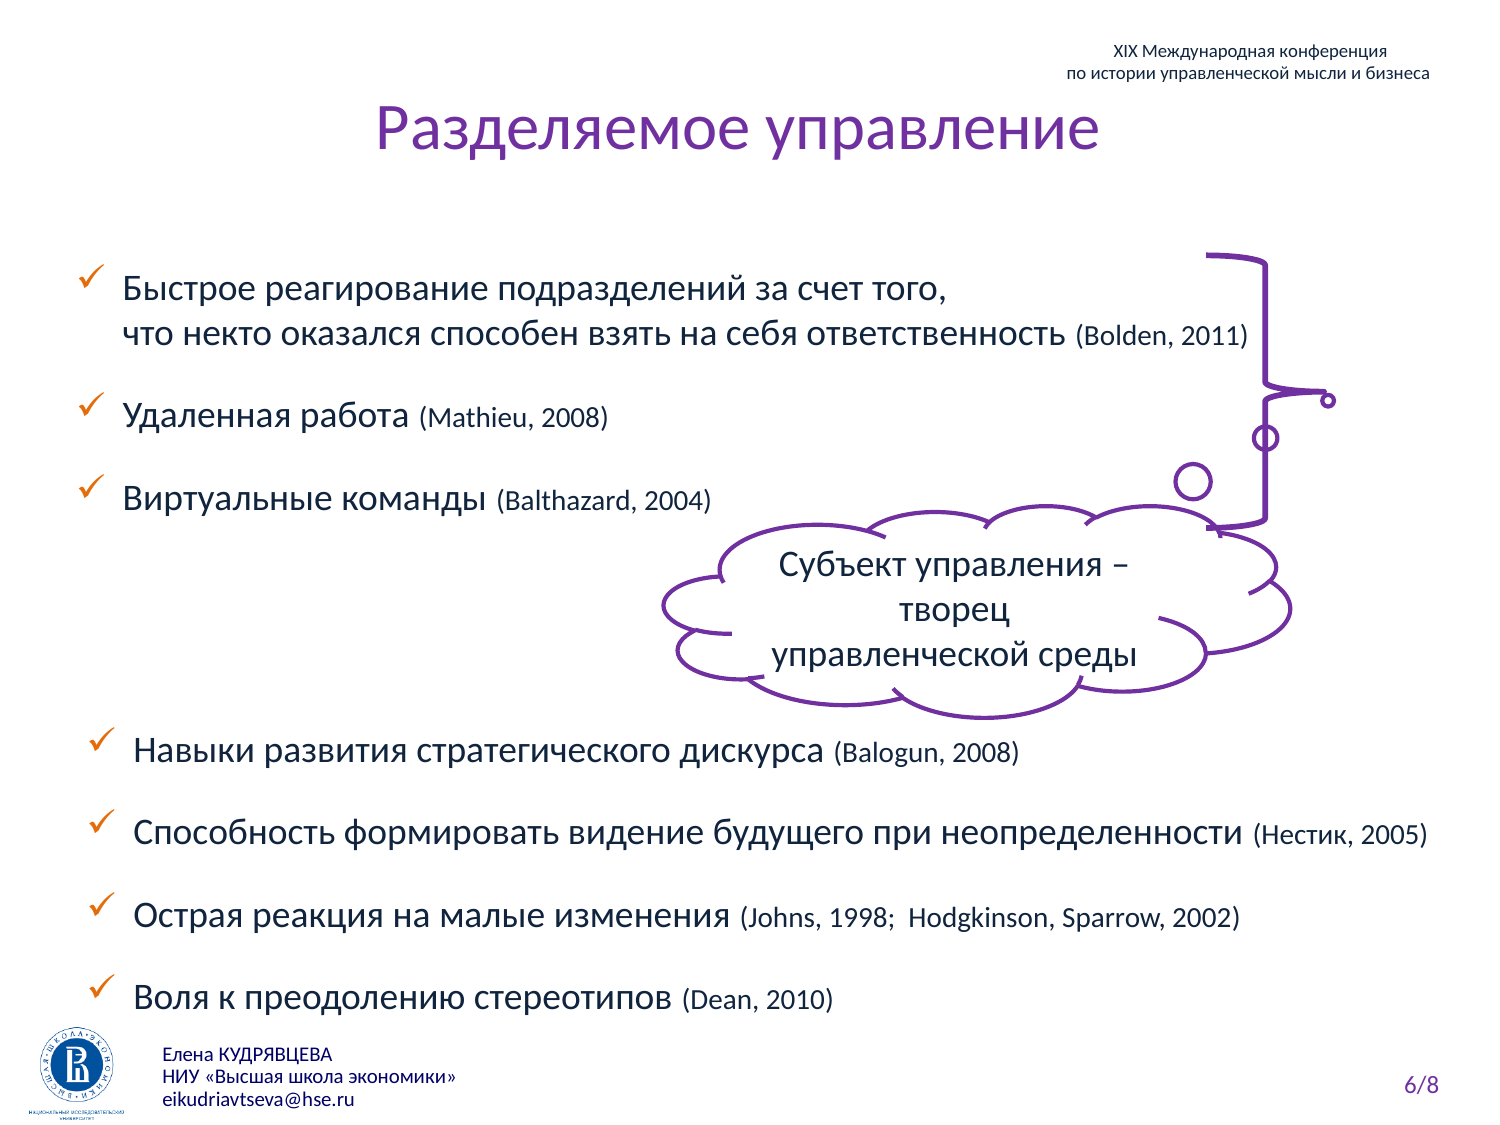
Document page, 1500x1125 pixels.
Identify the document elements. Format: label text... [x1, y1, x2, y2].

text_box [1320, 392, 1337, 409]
text_box Разделяемое управление [360, 90, 1117, 170]
text_box Субъект управления – творец управленческой среды [1173, 461, 1213, 502]
text_box XIX Международная конференция по истории управленческой мысли и бизнеса [1021, 30, 1480, 91]
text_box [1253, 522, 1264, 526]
text_box Навыки развития стратегического дискурса (Balogun, 2008) Способность формировать видение будущего при неопределенности (Нестик, 2005) Острая реакция на малые изменения (Johns, 1998; Hodgkinson, Sparrow, 2002) Воля к преодолению стереотипов (Dean, 2010) [71, 717, 1444, 1025]
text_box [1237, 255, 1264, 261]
picture [29, 1027, 125, 1120]
text_box Быстрое реагирование подразделений за счет того, что некто оказался способен взять на себя ответственность (Bolden, 2011) Удаленная работа (Mathieu, 2008) Виртуальные команды (Balthazard, 2004) [61, 255, 1206, 526]
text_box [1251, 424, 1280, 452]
text_box 6/8 [1389, 1061, 1455, 1106]
text_box Елена КУДРЯВЦЕВА НИУ «Высшая школа экономики» eikudriavtseva@hse.ru [147, 1035, 502, 1118]
text_box Субъект управления – творец управленческой среды [661, 504, 1293, 717]
text_box [1206, 254, 1325, 529]
